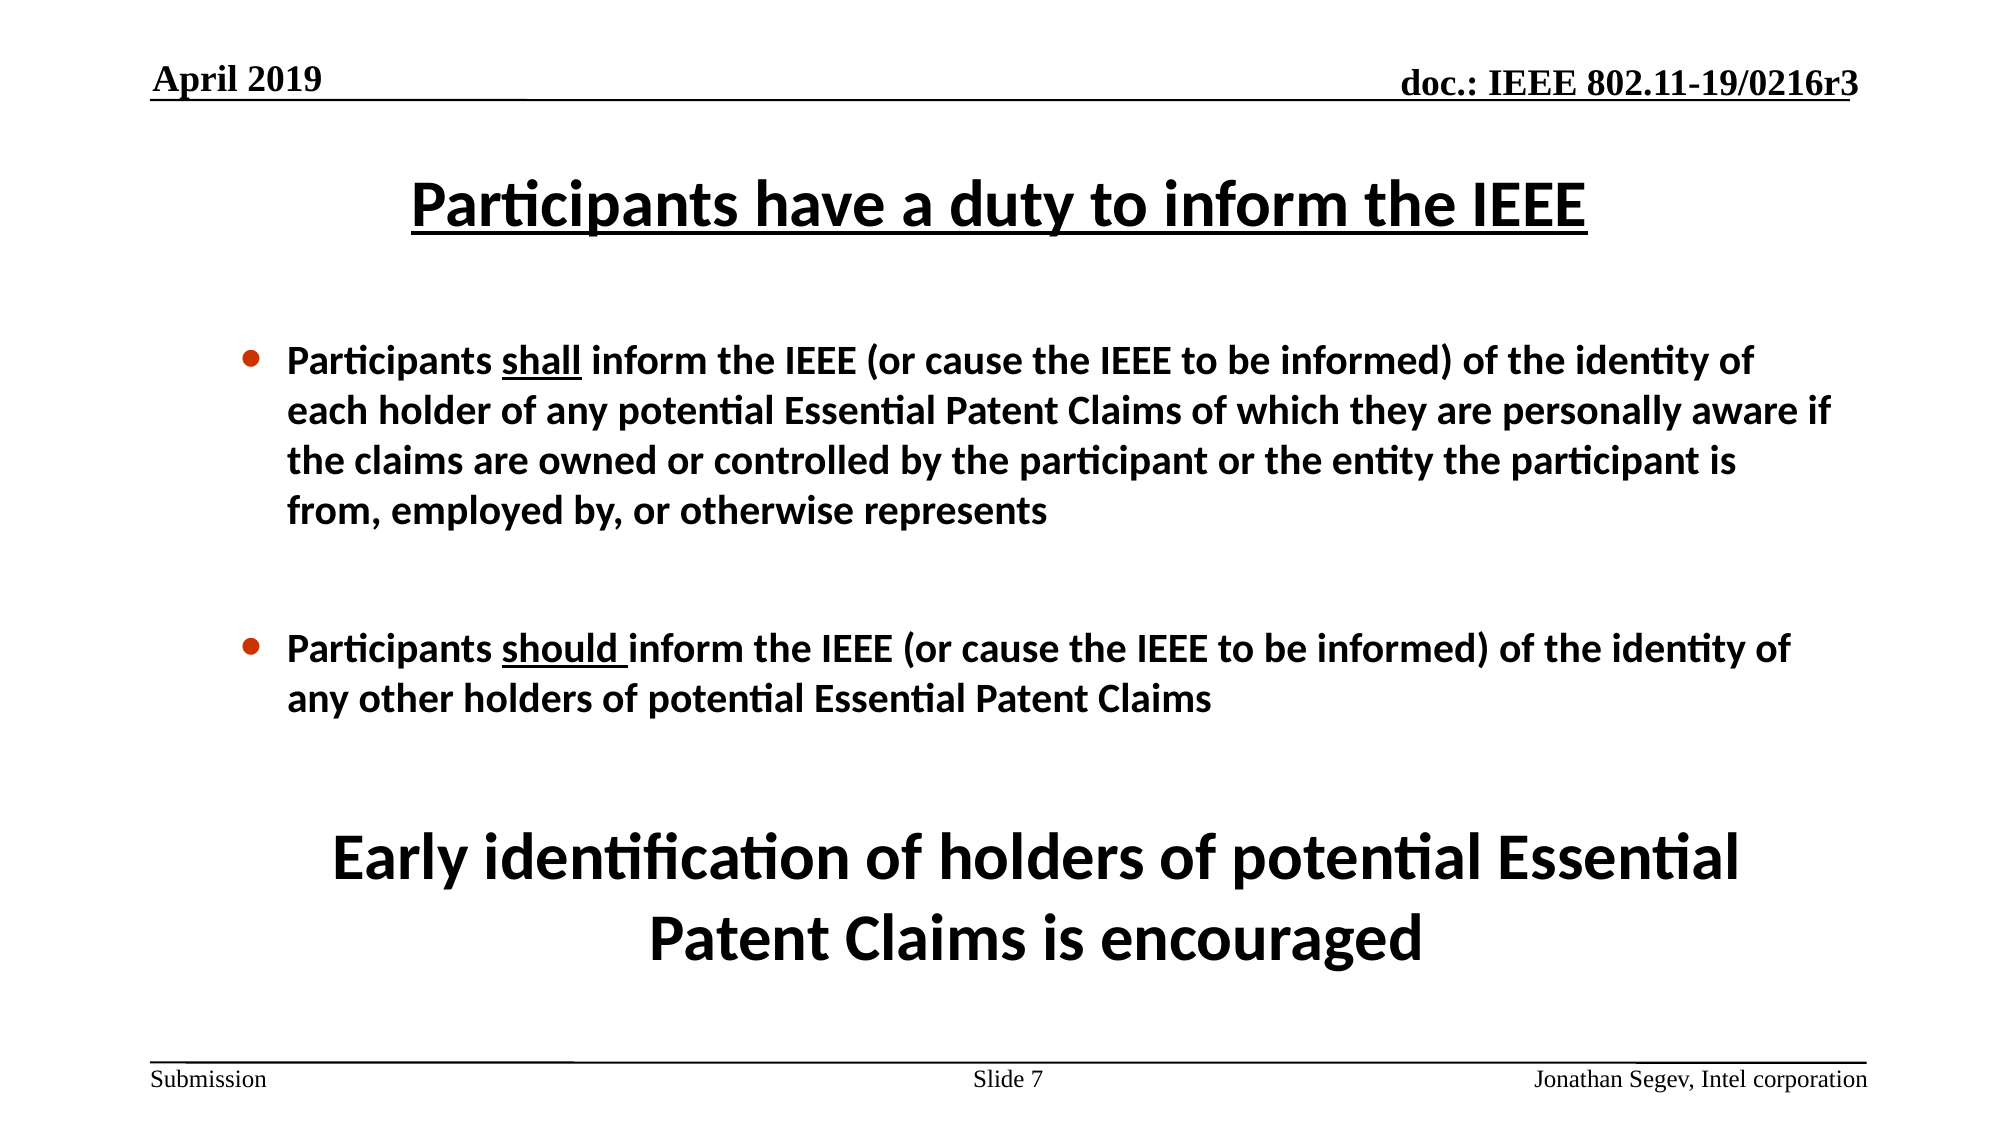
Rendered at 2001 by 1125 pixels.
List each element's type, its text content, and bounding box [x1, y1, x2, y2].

list Participants shall inform the IEEE (or cause the IEEE to be informed) of the identity of each holder of any potential Essential Patent Claims of which they are personally aware if the claims are owned or controlled by the participant or the entity the participant is from, employed by, or otherwise represents Participants should inform the IEEE (or cause the IEEE to be informed) of the identity of any other holders of potential Essential Patent Claims Early identification of holders of potential Essential Patent Claims is encouraged [149, 324, 1850, 1000]
title Participants have a duty to inform the IEEE [149, 112, 1850, 288]
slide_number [152, 54, 563, 100]
slide_number Slide 7 [950, 1061, 1067, 1123]
footer Jonathan Segev, Intel corporation [1171, 1061, 1869, 1093]
